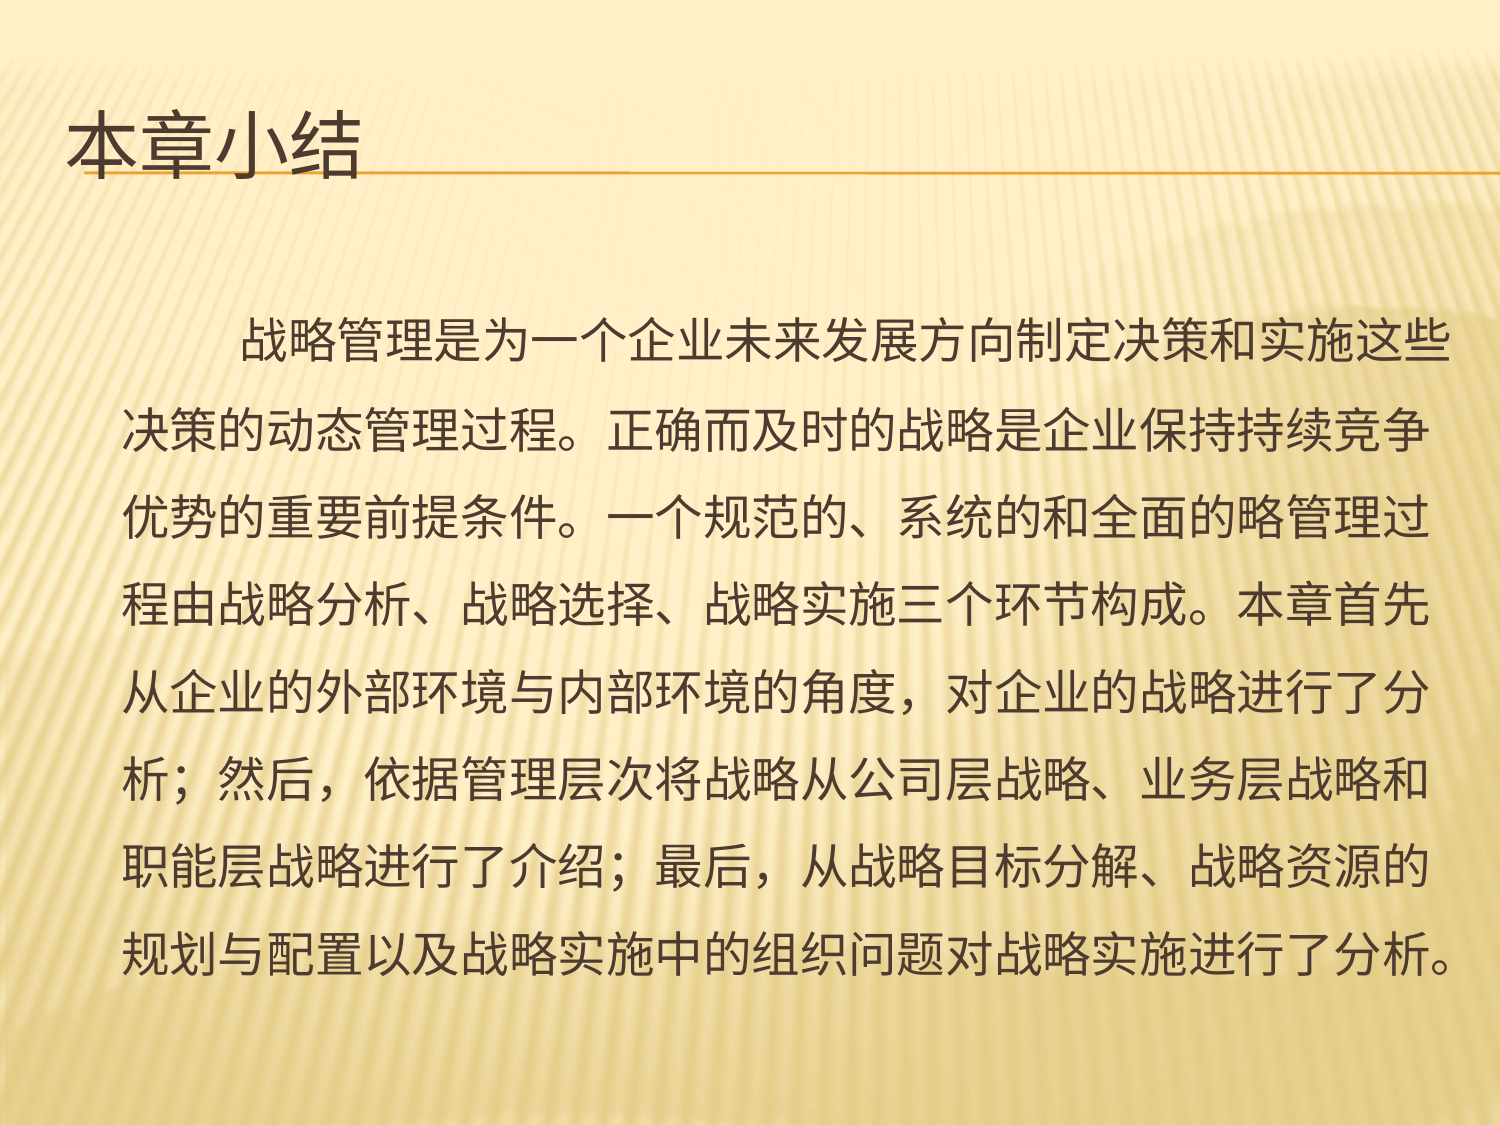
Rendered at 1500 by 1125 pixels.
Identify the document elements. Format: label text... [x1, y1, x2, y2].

list 战略管理是为一个企业未来发展方向制定决策和实施这些决策的动态管理过程。正确而及时的战略是企业保持持续竞争优势的重要前提条件。一个规范的、系统的和全面的略管理过程由战略分析、战略选择、战略实施三个环节构成。本章首先从企业的外部环境与内部环境的角度，对企业的战略进行了分析；然后，依据管理层次将战略从公司层战略、业务层战略和职能层战略进行了介绍；最后，从战略目标分解、战略资源的规划与配置以及战略实施中的组织问题对战略实施进行了分析。 [50, 254, 1475, 998]
title 本章小结 [50, 75, 1475, 213]
